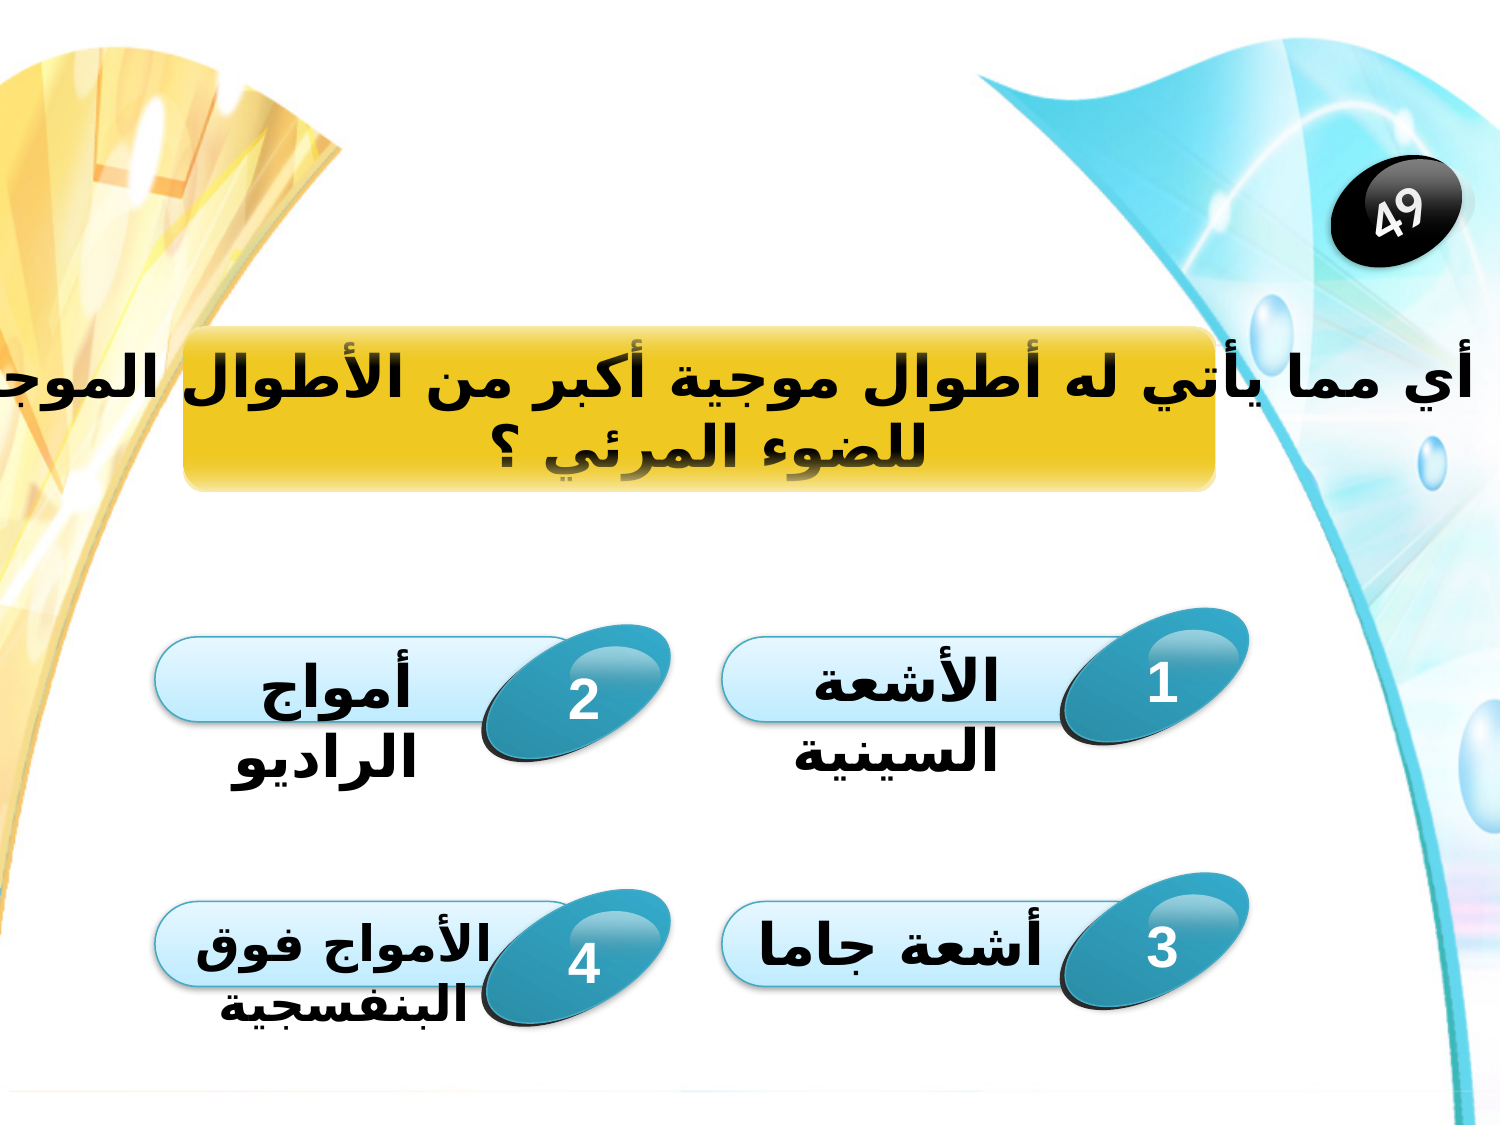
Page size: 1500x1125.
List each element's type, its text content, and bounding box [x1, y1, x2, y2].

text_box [182, 325, 1216, 492]
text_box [721, 623, 1259, 731]
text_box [135, 901, 680, 1012]
text_box 49 [1330, 178, 1418, 268]
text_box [691, 888, 1259, 995]
picture [0, 0, 1500, 1125]
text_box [154, 636, 680, 747]
